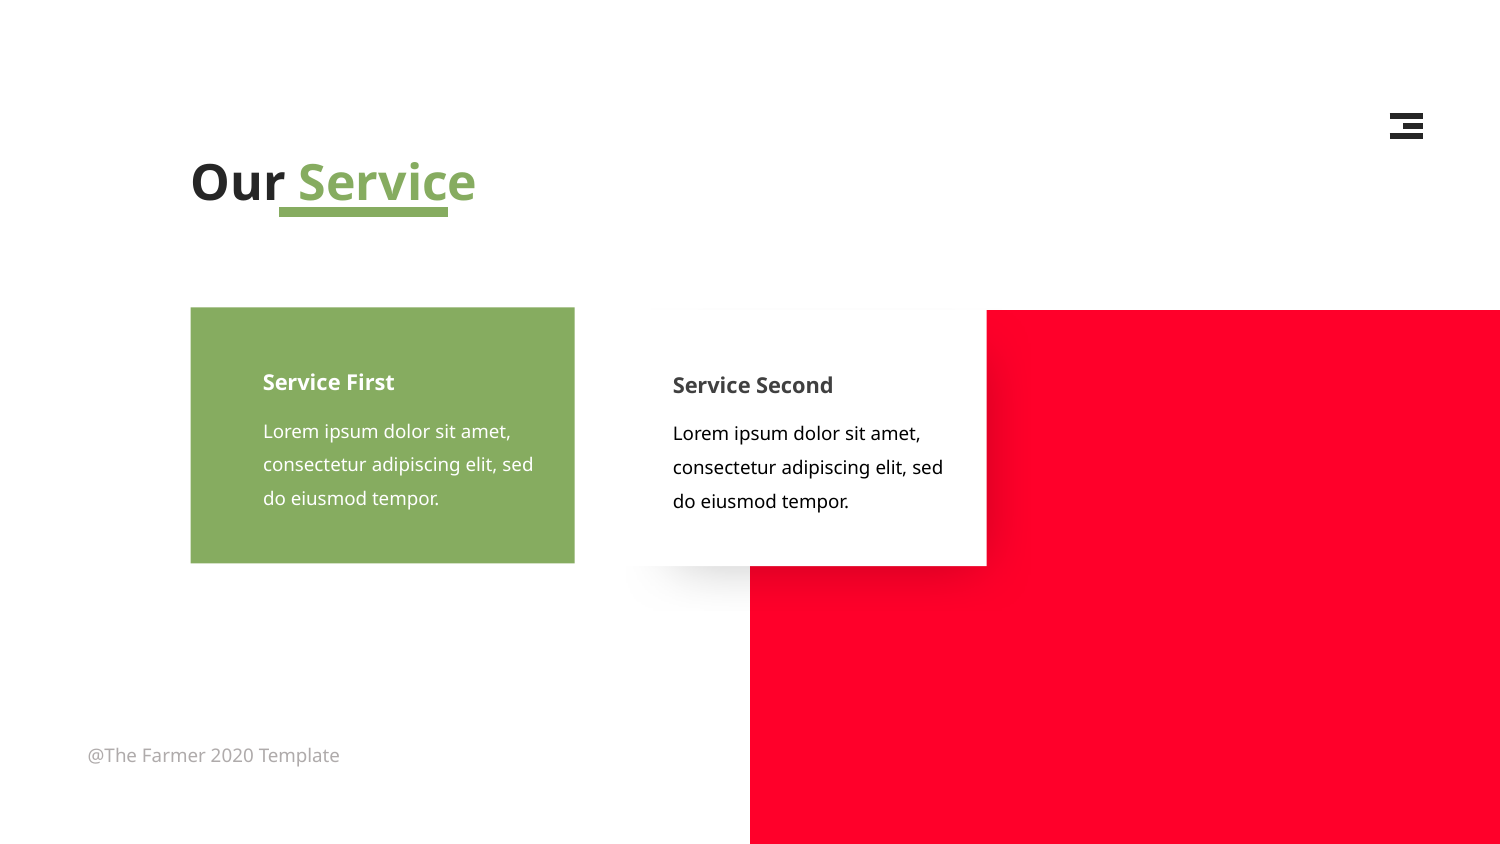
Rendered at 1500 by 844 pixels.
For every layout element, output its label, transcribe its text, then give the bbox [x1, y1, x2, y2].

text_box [1389, 116, 1423, 136]
text_box [602, 309, 988, 567]
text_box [190, 152, 581, 212]
text_box Service Second [658, 364, 749, 403]
text_box Lorem ipsum dolor sit amet, consectetur adipiscing elit, sed do eiusmod tempor. [658, 403, 749, 520]
text_box [190, 306, 576, 564]
text_box Service First [248, 361, 483, 400]
picture [749, 310, 1500, 844]
text_box @The Farmer 2020 Template [72, 736, 584, 774]
text_box Lorem ipsum dolor sit amet, consectetur adipiscing elit, sed do eiusmod tempor. [248, 400, 558, 517]
